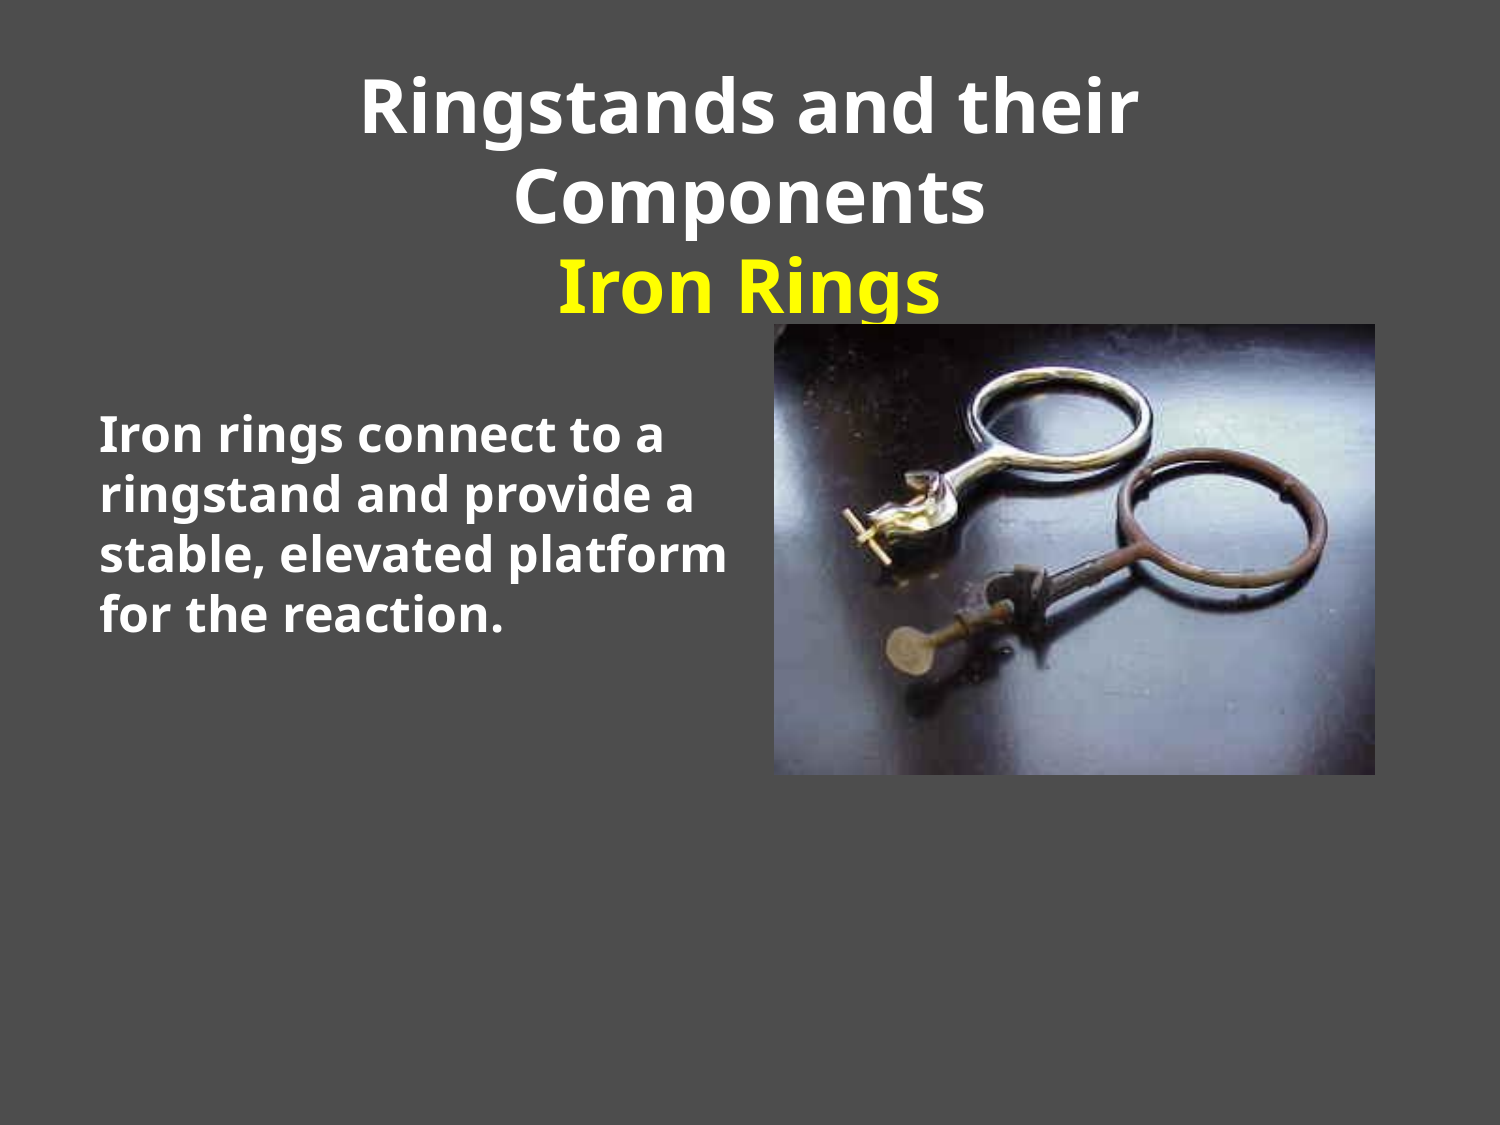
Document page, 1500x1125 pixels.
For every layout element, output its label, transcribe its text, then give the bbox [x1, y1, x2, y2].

picture [774, 324, 1376, 776]
text_box Iron rings connect to a ringstand and provide a stable, elevated platform for the reaction. [84, 395, 750, 650]
title Ringstands and their Components Iron Rings [112, 99, 1388, 288]
